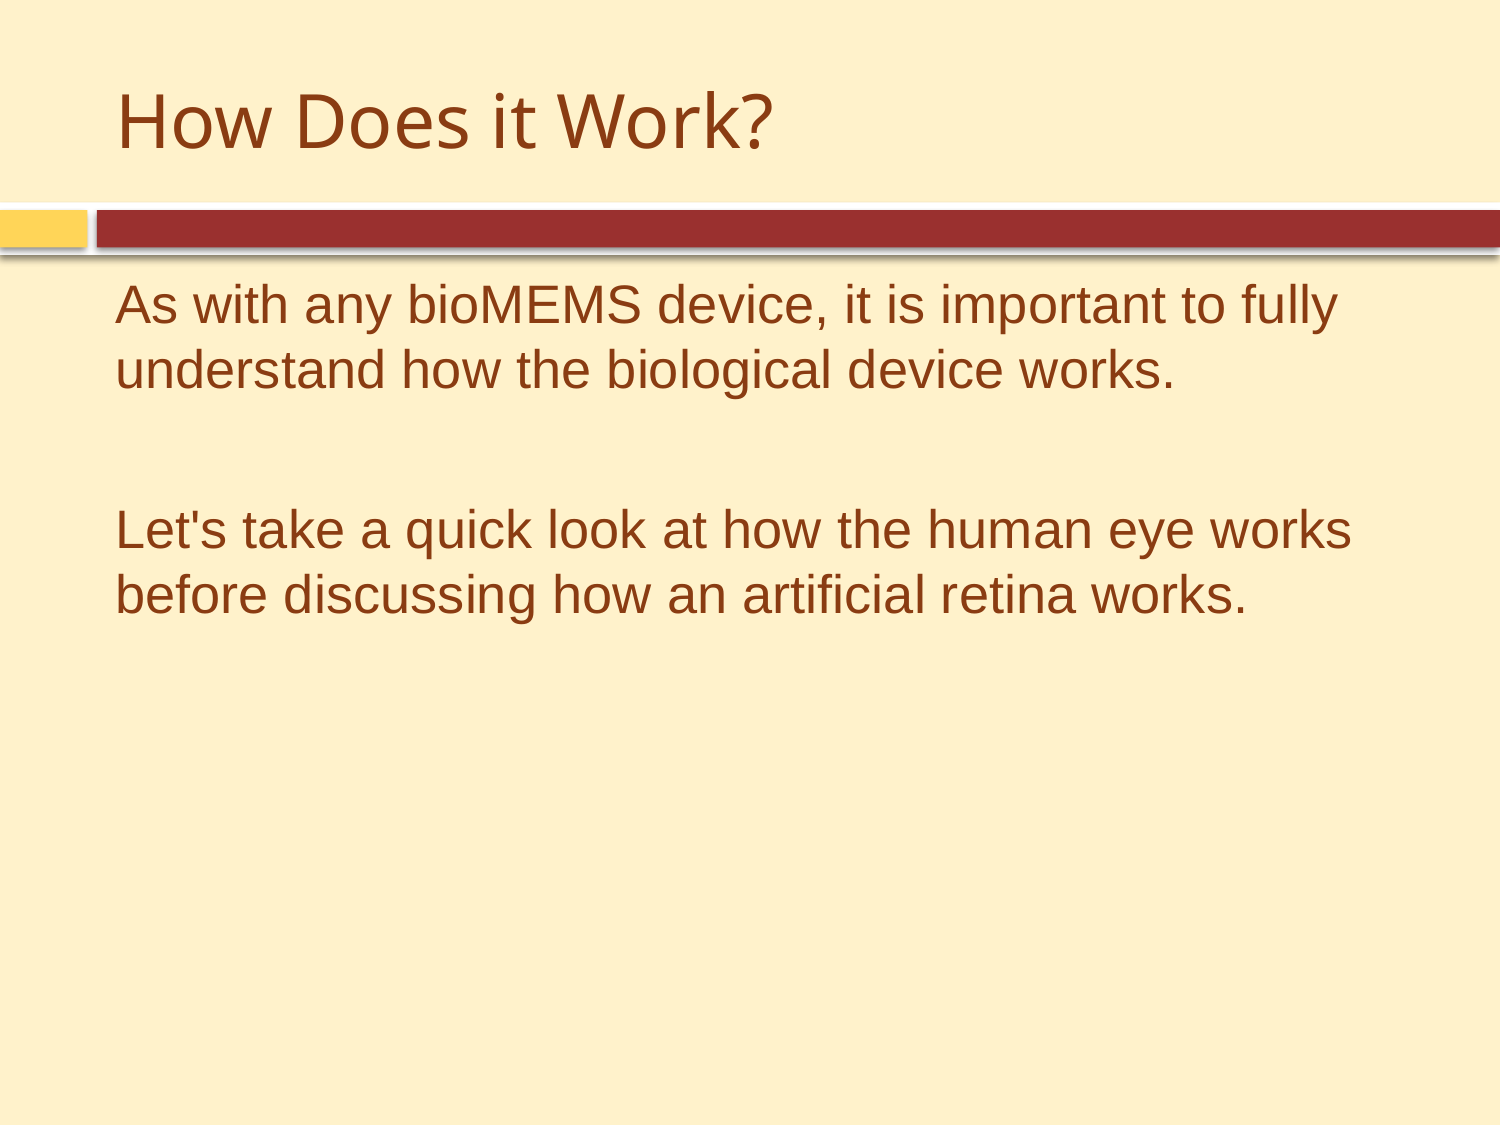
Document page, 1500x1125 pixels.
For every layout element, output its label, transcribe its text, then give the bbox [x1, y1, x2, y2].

list As with any bioMEMS device, it is important to fully understand how the biological device works. Let's take a quick look at how the human eye works before discussing how an artificial retina works. [100, 262, 1438, 1000]
title How Does it Work? [100, 37, 1438, 200]
